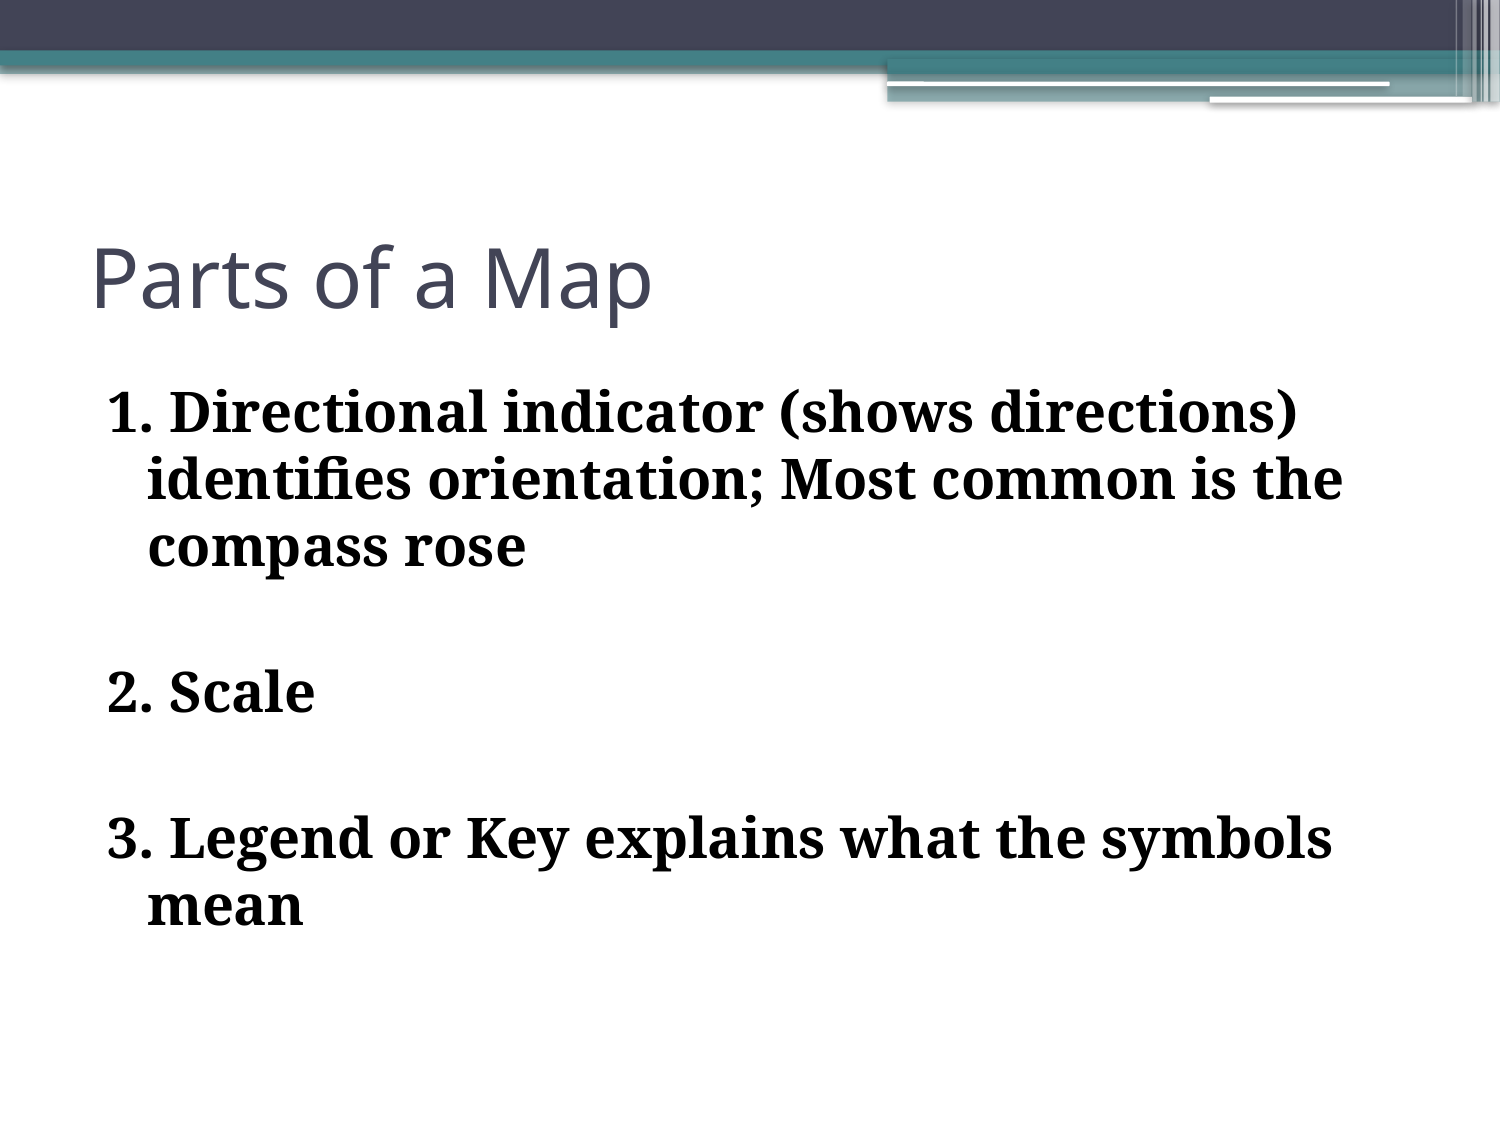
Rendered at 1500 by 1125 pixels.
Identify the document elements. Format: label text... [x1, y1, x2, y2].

title Parts of a Map [75, 187, 1425, 363]
list 1. Directional indicator (shows directions) identifies orientation; Most common is the compass rose 2. Scale 3. Legend or Key explains what the symbols mean [75, 368, 1425, 1079]
